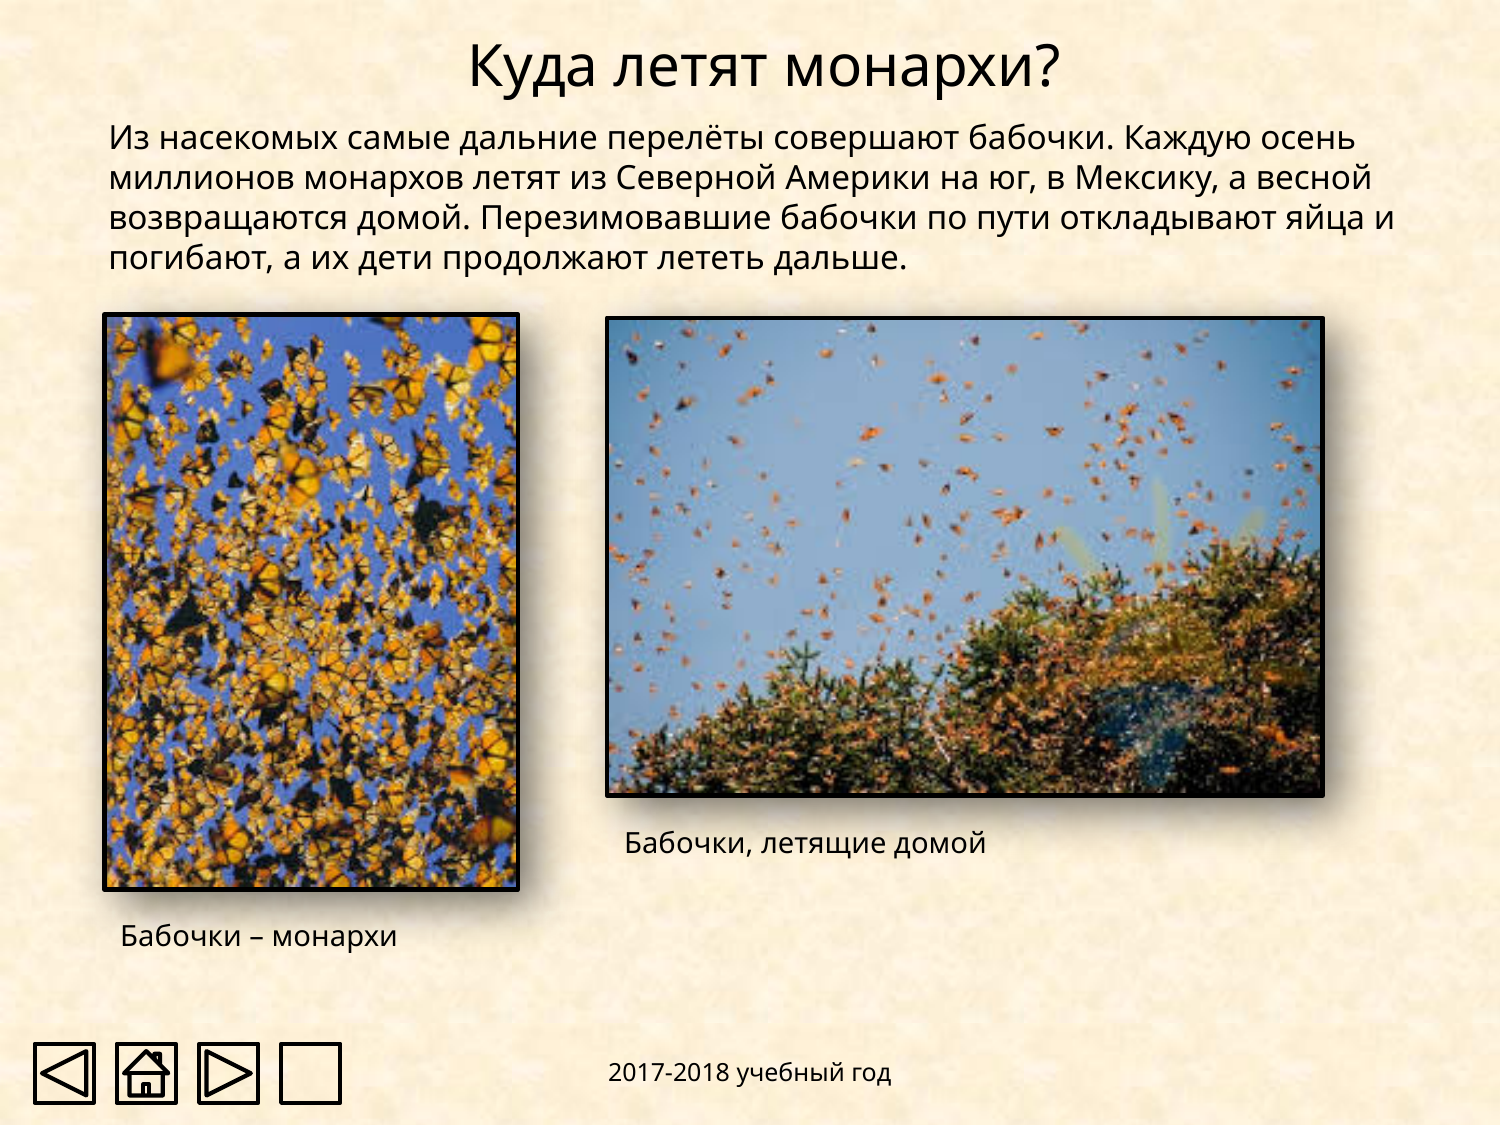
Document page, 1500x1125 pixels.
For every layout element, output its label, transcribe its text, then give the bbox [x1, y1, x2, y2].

picture [0, 0, 1500, 1125]
text_box Бабочки – монархи [105, 910, 504, 961]
title Куда летят монархи? [110, 11, 1418, 109]
text_box Из насекомых самые дальние перелёты совершают бабочки. Каждую осень миллионов монархов летят из Северной Америки на юг, в Мексику, а весной возвращаются домой. Перезимовавшие бабочки по пути откладывают яйца и погибают, а их дети продолжают лететь дальше. [93, 109, 1418, 314]
text_box Бабочки, летящие домой [609, 816, 1032, 867]
footer 2017-2018 учебный год [550, 1041, 950, 1102]
